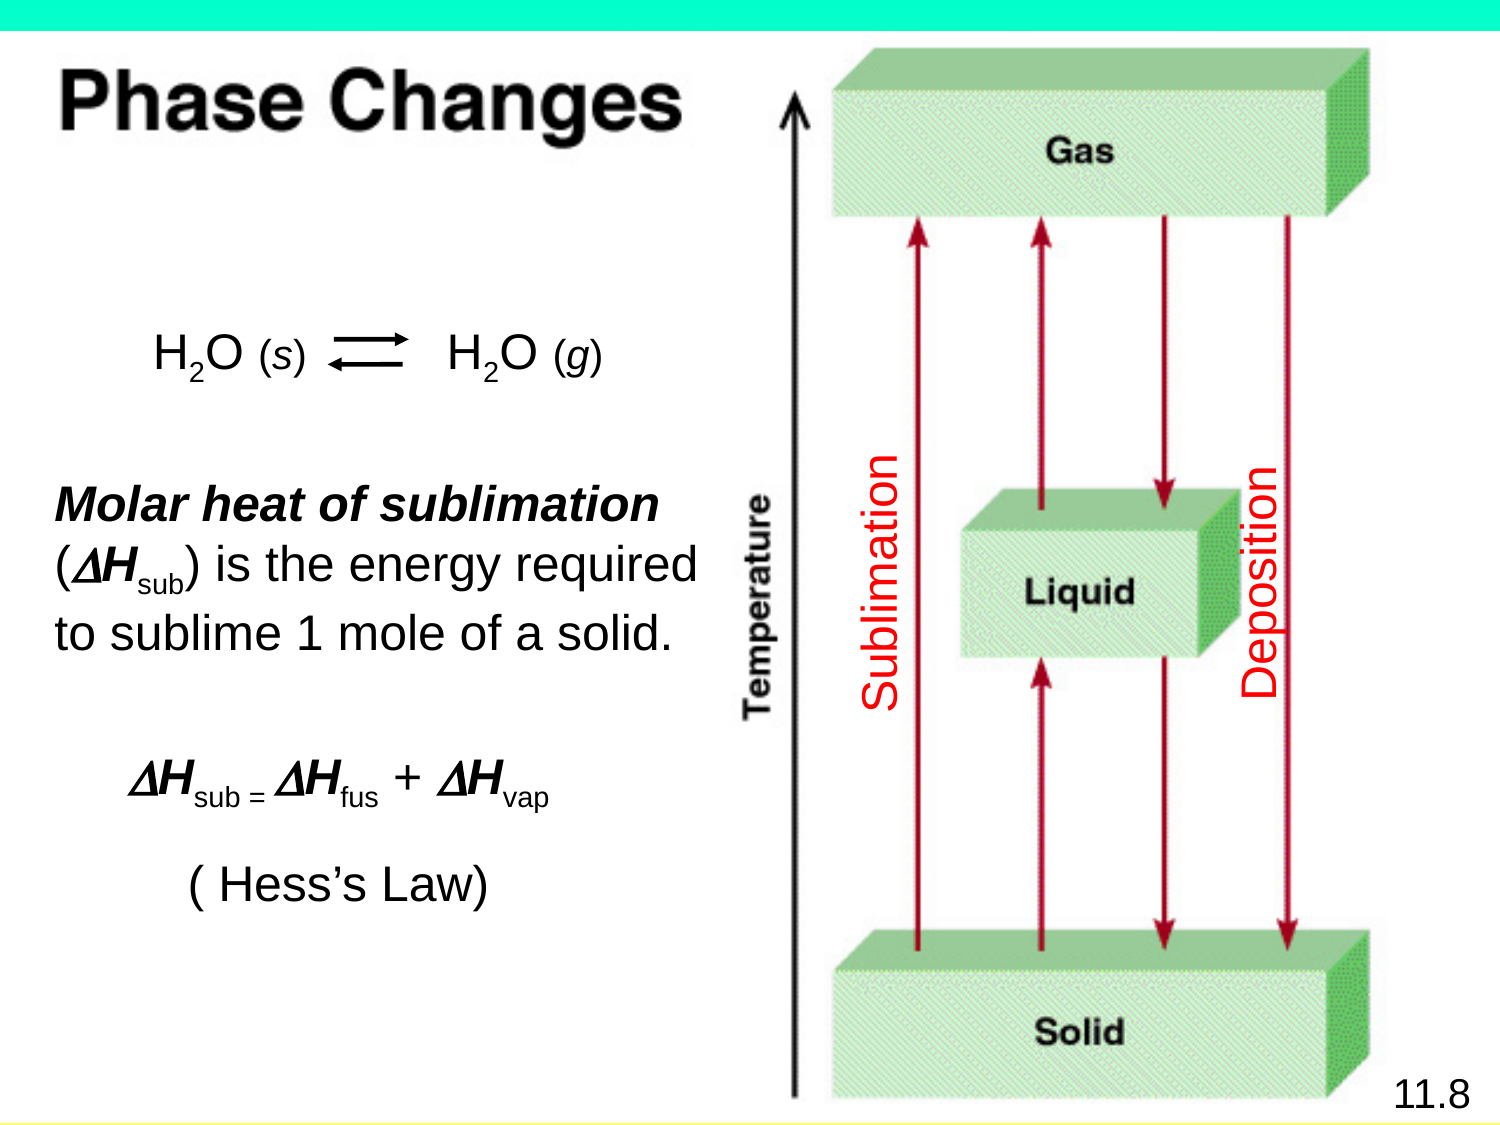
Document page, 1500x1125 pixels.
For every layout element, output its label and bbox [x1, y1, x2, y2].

picture [0, 31, 1500, 1124]
text_box [137, 312, 620, 388]
